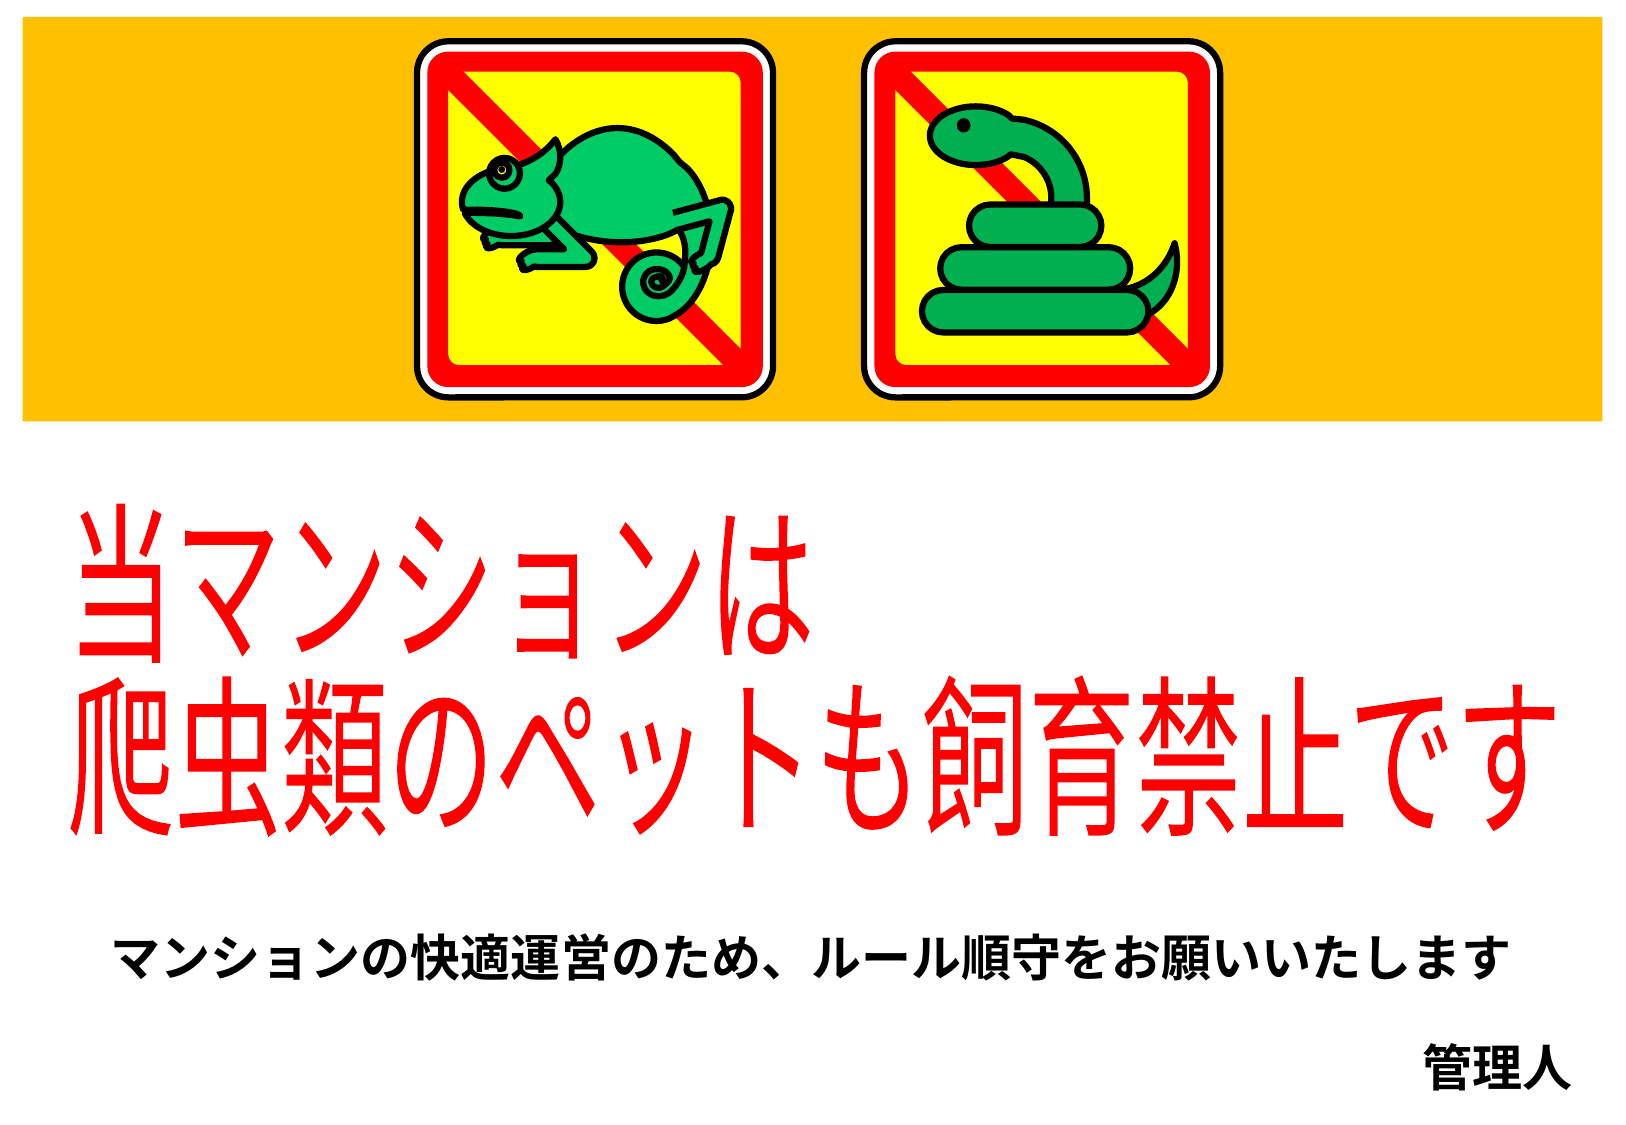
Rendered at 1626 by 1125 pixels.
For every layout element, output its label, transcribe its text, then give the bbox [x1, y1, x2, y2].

text_box [21, 15, 1604, 424]
text_box 管理人 [22, 1028, 1588, 1104]
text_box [416, 41, 774, 398]
text_box マンションの快適運営のため、ルール順守をお願いいたします [48, 919, 1573, 994]
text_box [863, 41, 1221, 398]
